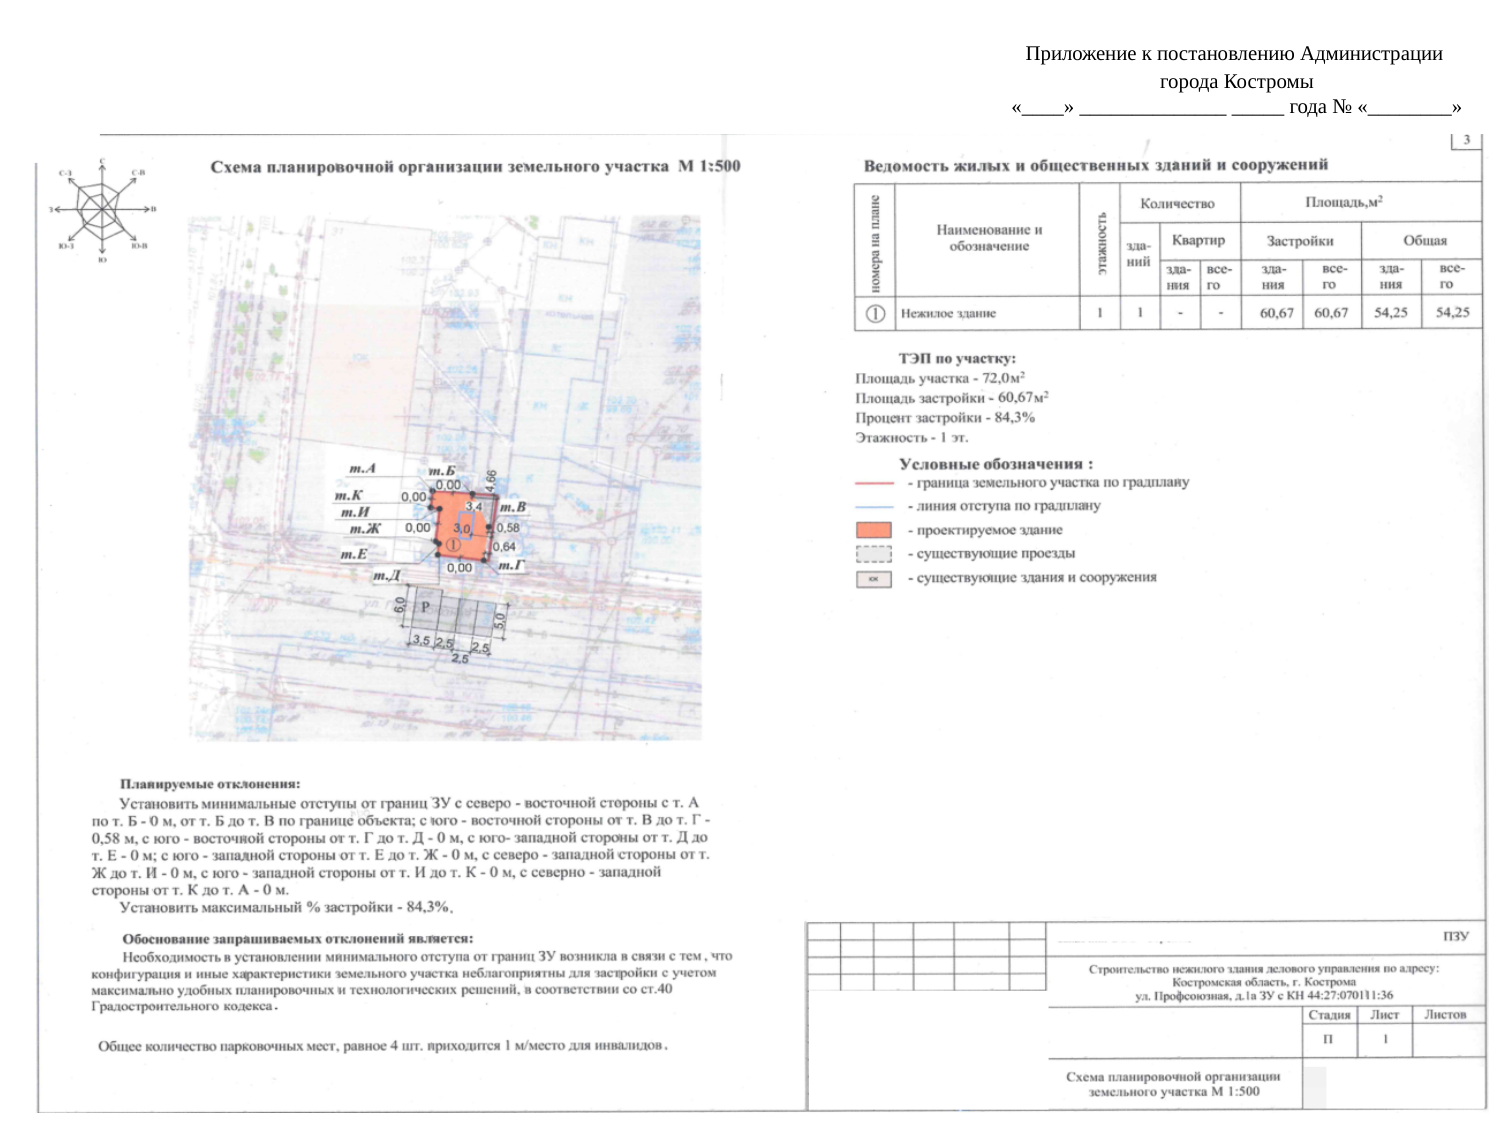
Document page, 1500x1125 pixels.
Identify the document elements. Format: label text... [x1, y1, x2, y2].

title Приложение к постановлению Администрации города Костромы «____» ______________ _____ года № «________» [959, 20, 1500, 135]
picture [32, 134, 1489, 1113]
